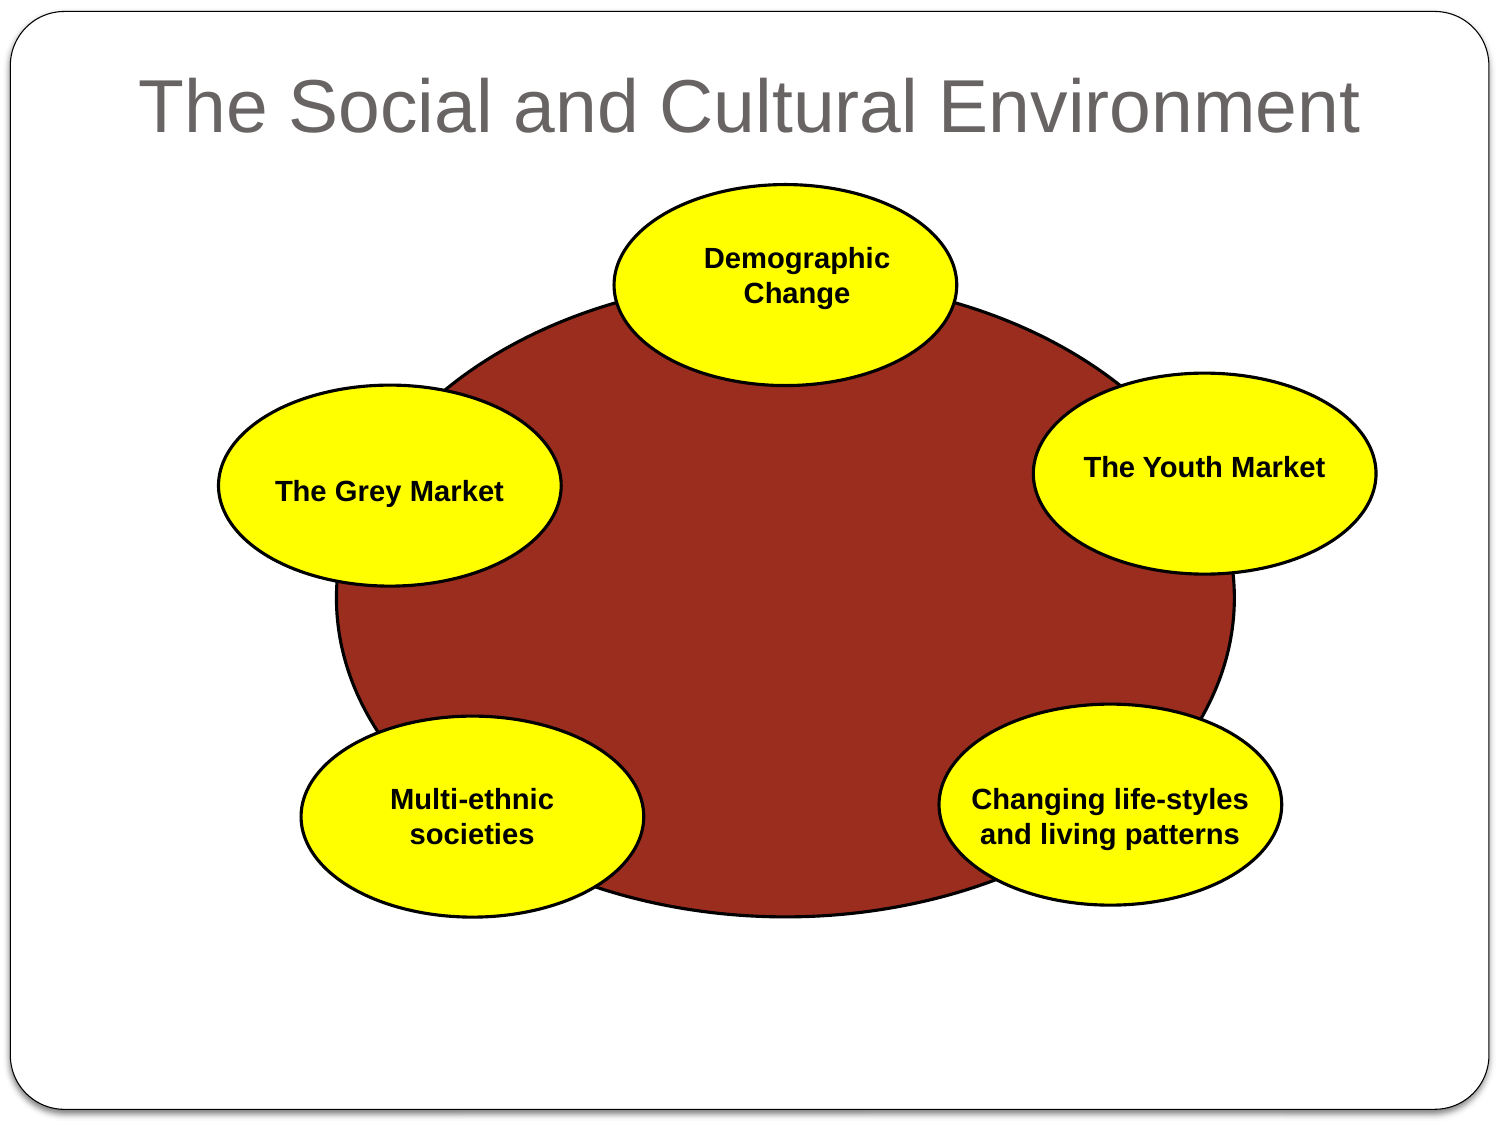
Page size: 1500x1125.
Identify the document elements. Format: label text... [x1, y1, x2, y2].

text_box [948, 704, 1273, 772]
text_box [632, 780, 644, 854]
text_box Changing life-styles and living patterns [939, 772, 1282, 858]
text_box [318, 716, 627, 773]
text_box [218, 384, 562, 587]
text_box [965, 858, 1256, 906]
text_box [614, 184, 957, 386]
title The Social and Cultural Environment [74, 44, 1426, 163]
text_box Multi-ethnic societies [312, 773, 632, 858]
text_box [316, 858, 629, 918]
text_box [336, 302, 1235, 917]
text_box [301, 781, 312, 852]
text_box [1033, 372, 1377, 575]
text_box Demographic Change [655, 231, 939, 317]
